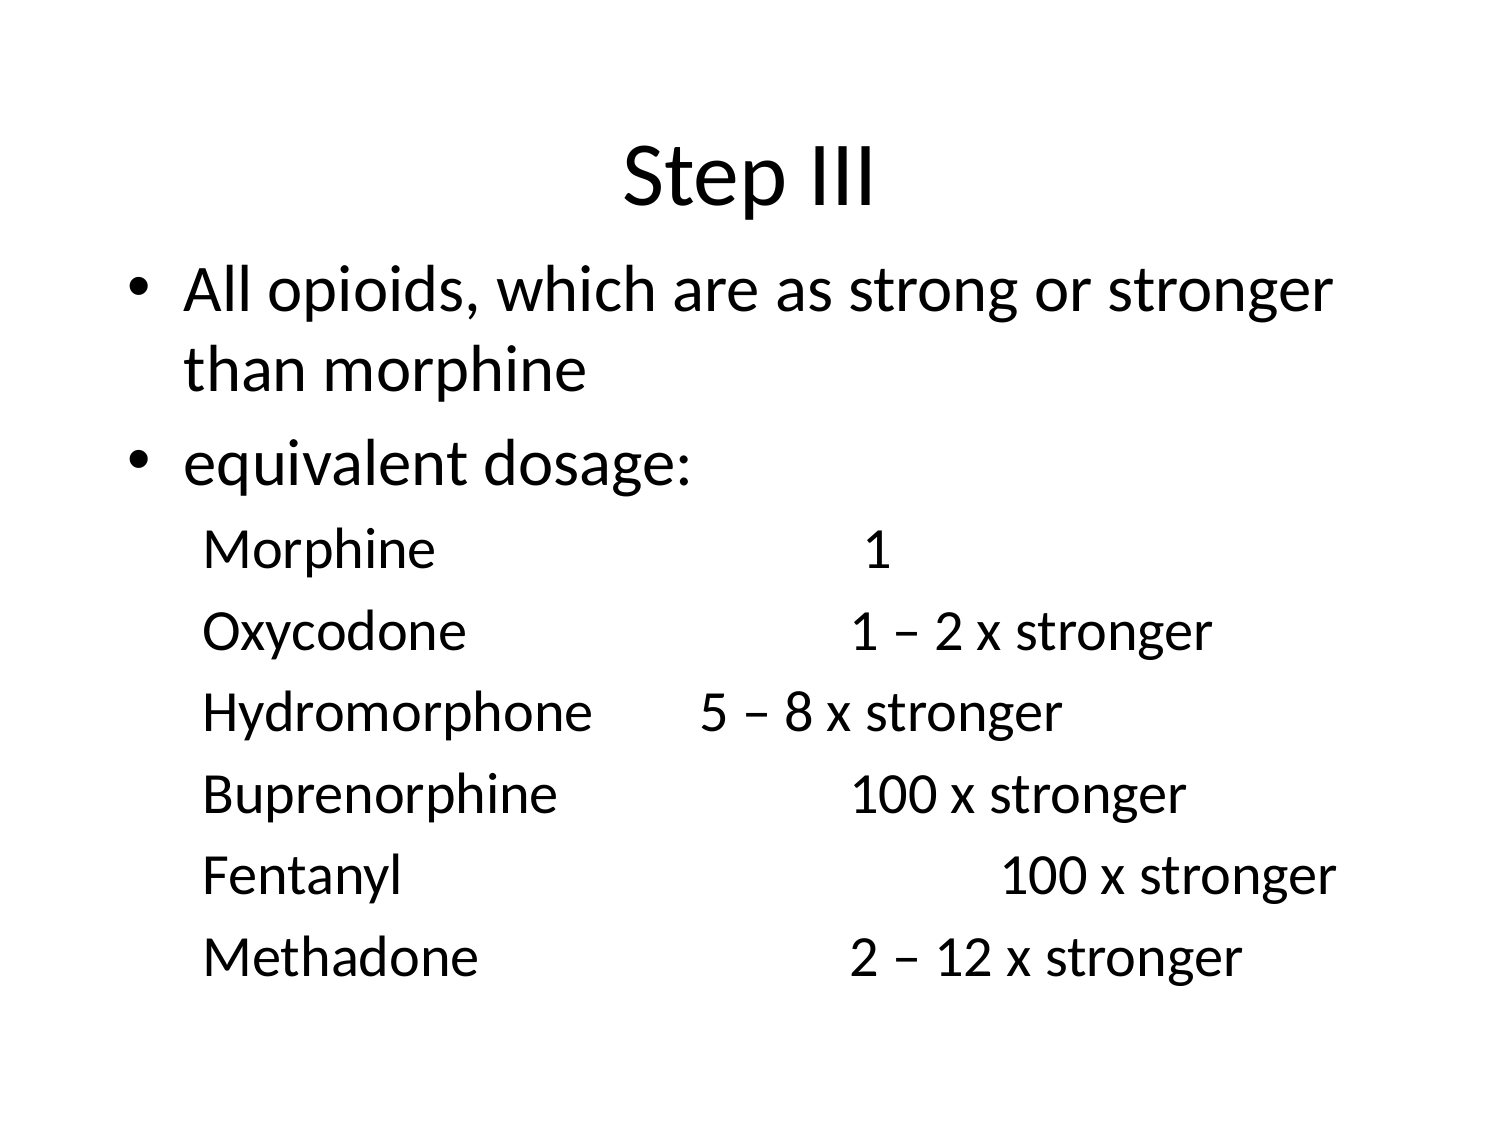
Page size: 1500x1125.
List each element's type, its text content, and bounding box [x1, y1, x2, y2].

title Step III [112, 99, 1388, 237]
list All opioids, which are as strong or stronger than morphine equivalent dosage: Morphine 1 Oxycodone 1 – 2 x stronger Hydromorphone 5 – 8 x stronger Buprenorphine 100 x stronger Fentanyl 100 x stronger Methadone 2 – 12 x stronger [112, 237, 1388, 1000]
